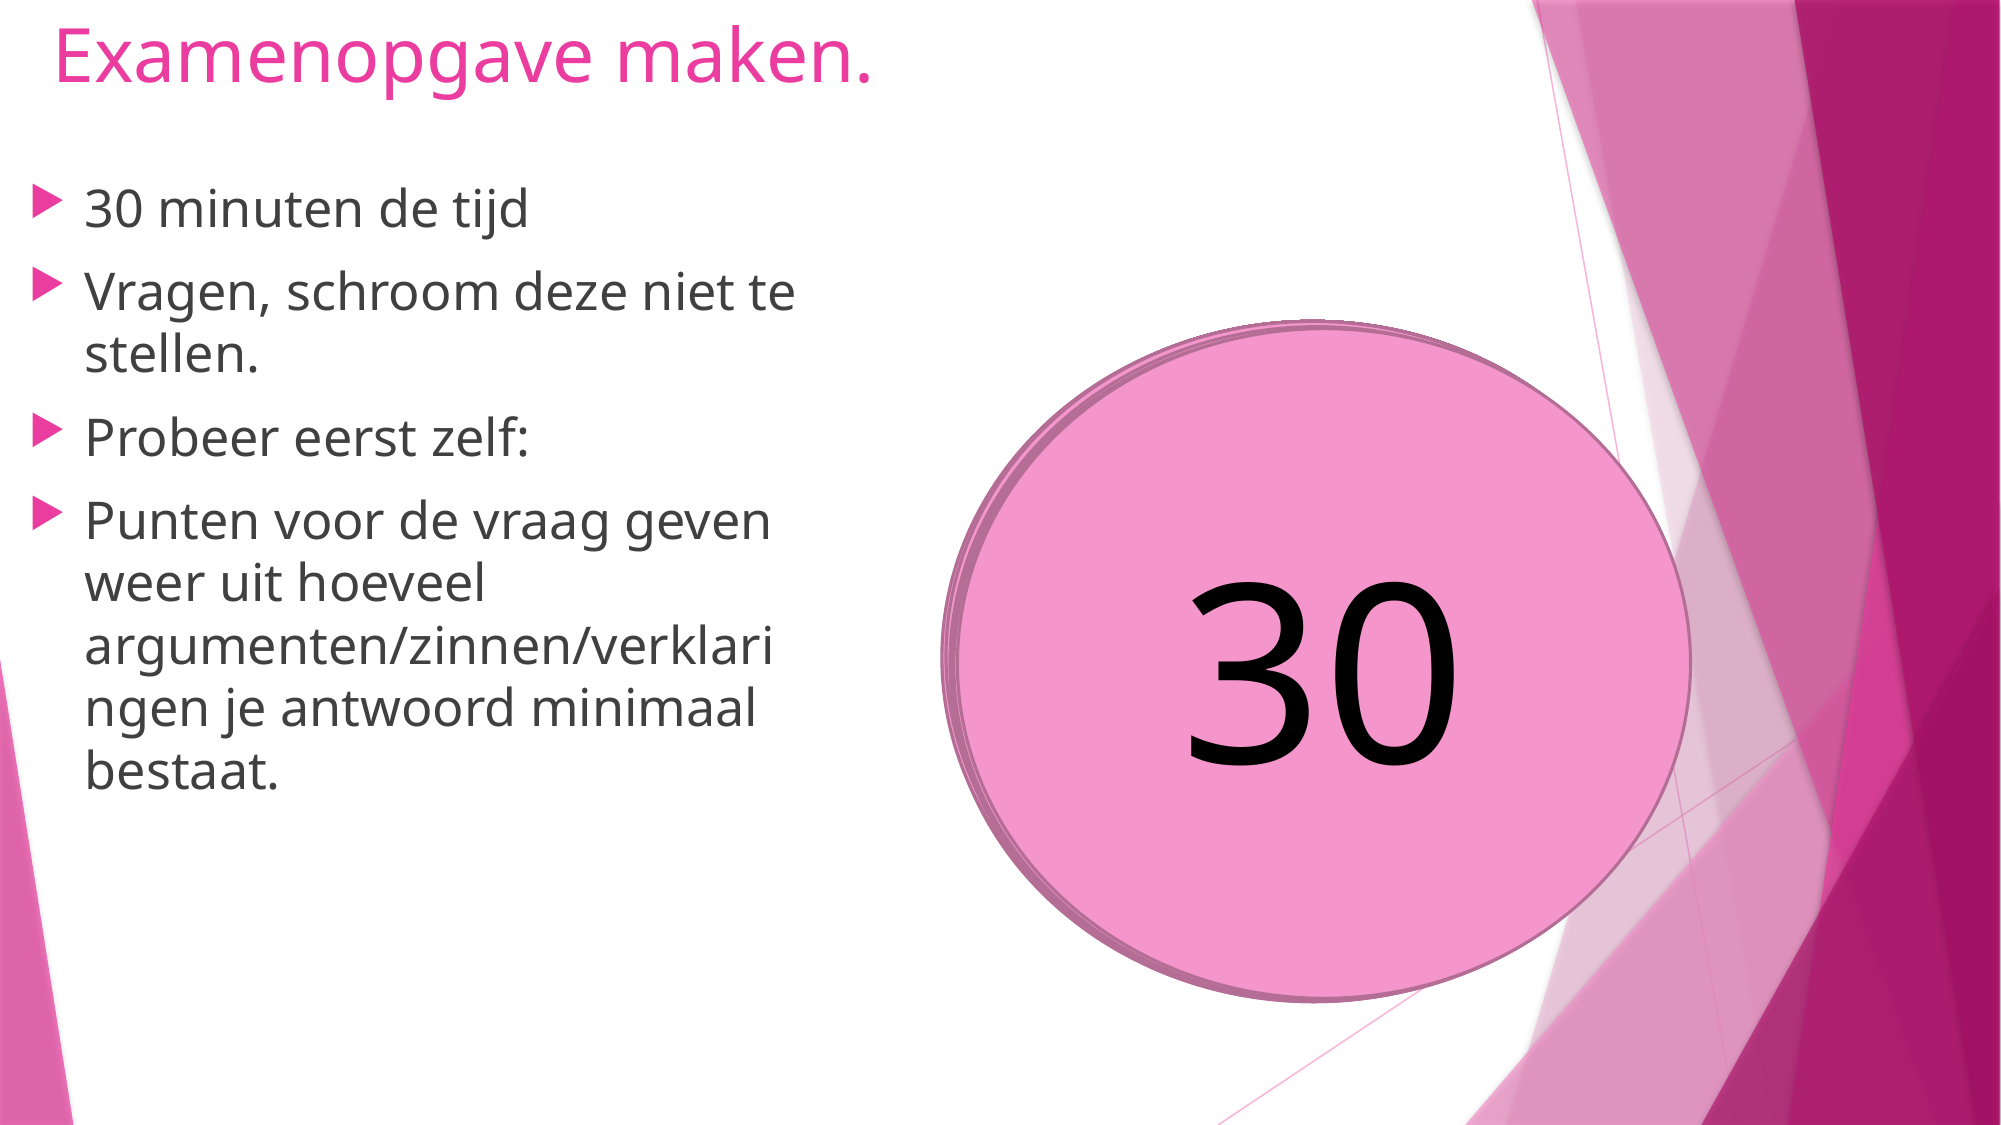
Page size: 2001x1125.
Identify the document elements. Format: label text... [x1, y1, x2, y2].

text_box 29 [952, 409, 1439, 1002]
list 30 minuten de tijd Vragen, schroom deze niet te stellen. Probeer eerst zelf: Punten voor de vraag geven weer uit hoeveel argumenten/zinnen/verklaringen je antwoord minimaal bestaat. [13, 167, 818, 1013]
title Examenopgave maken. [37, 0, 1494, 260]
text_box 26 [957, 325, 1386, 589]
text_box 24 [940, 361, 1133, 881]
text_box 25 [944, 319, 1513, 767]
text_box 30 [955, 327, 1693, 1000]
